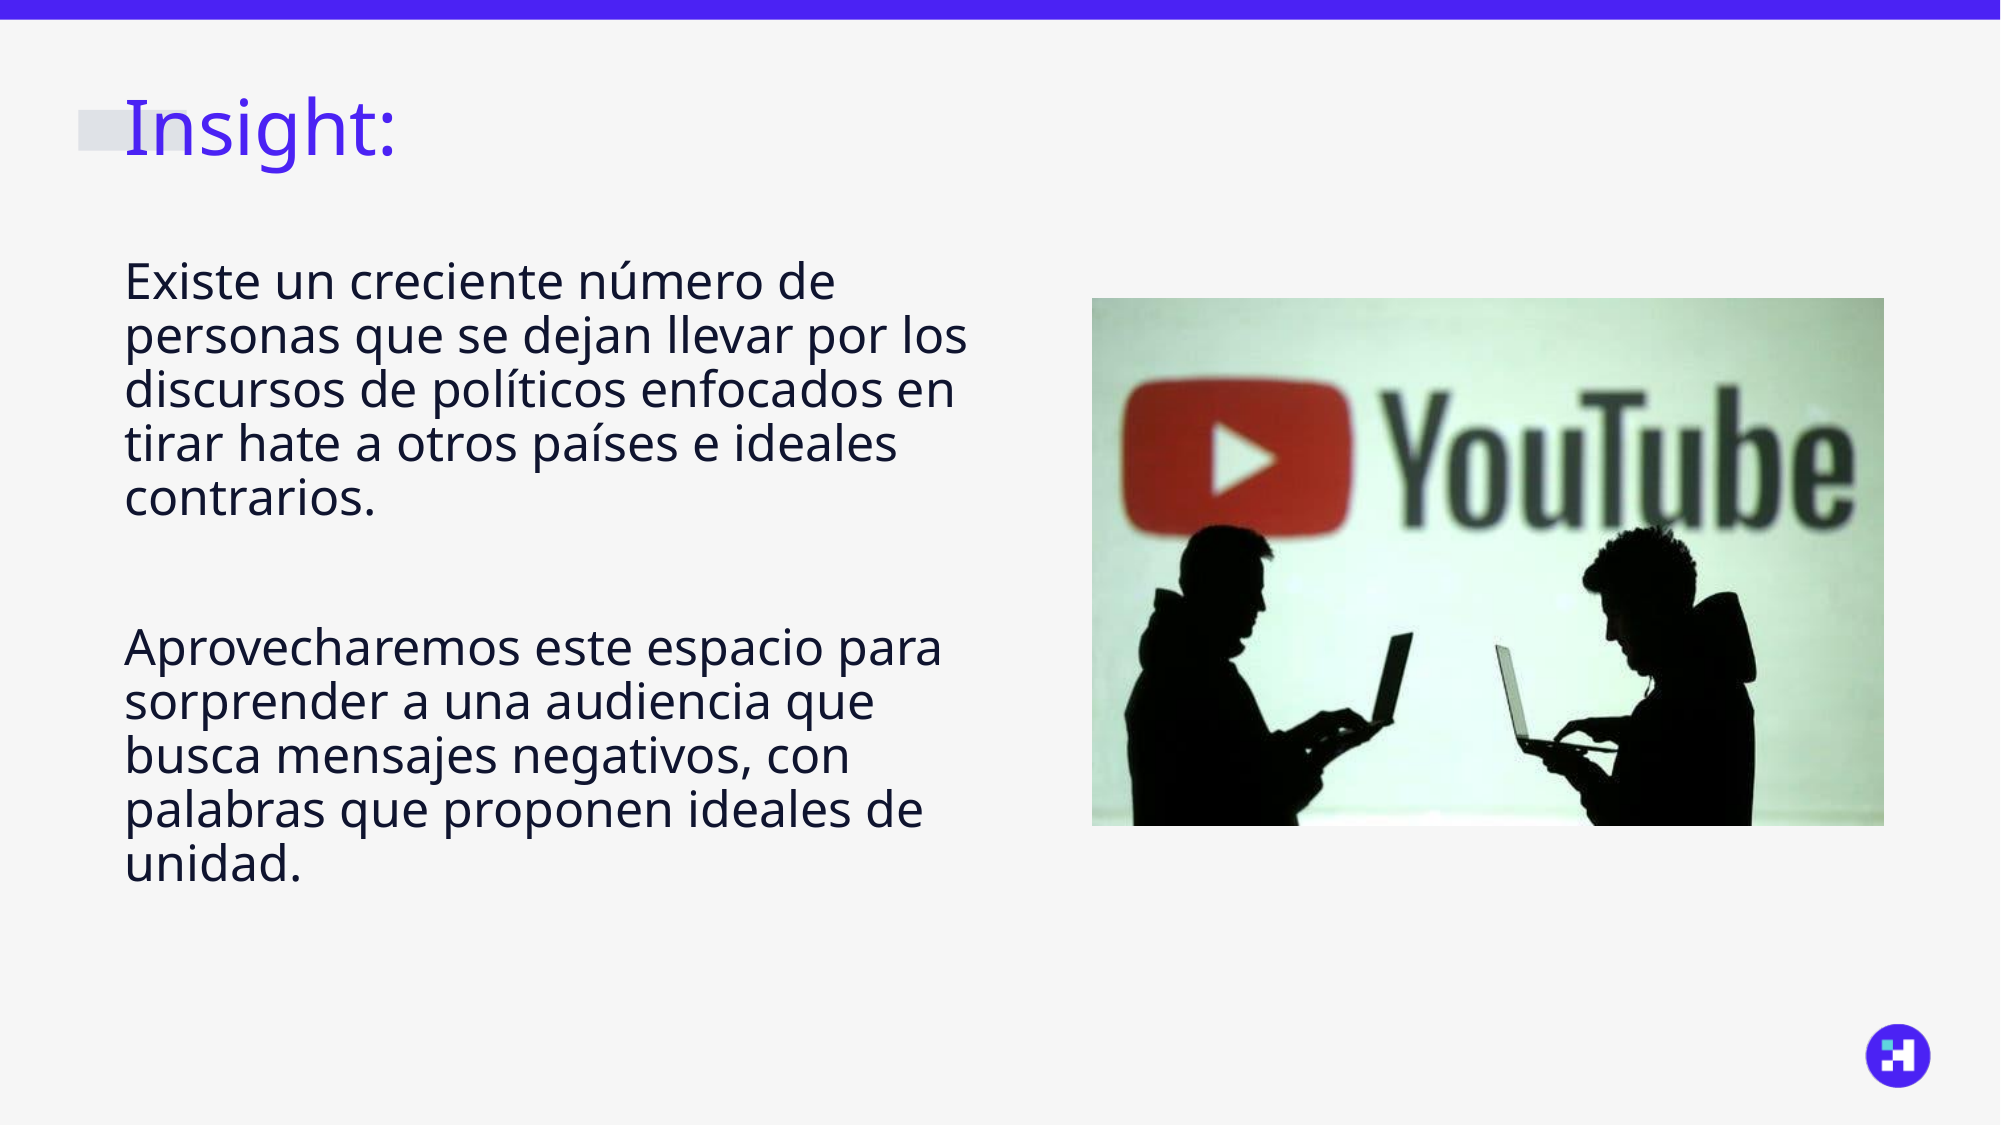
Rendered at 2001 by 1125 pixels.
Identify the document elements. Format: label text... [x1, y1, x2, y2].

list Existe un creciente número de personas que se dejan llevar por los discursos de políticos enfocados en tirar hate a otros países e ideales contrarios. Aprovecharemos este espacio para sorprender a una audiencia que busca mensajes negativos, con palabras que proponen ideales de unidad. [104, 246, 1005, 955]
title Insight: [104, 60, 1379, 200]
picture [1092, 298, 1884, 827]
picture [1853, 1015, 1940, 1095]
